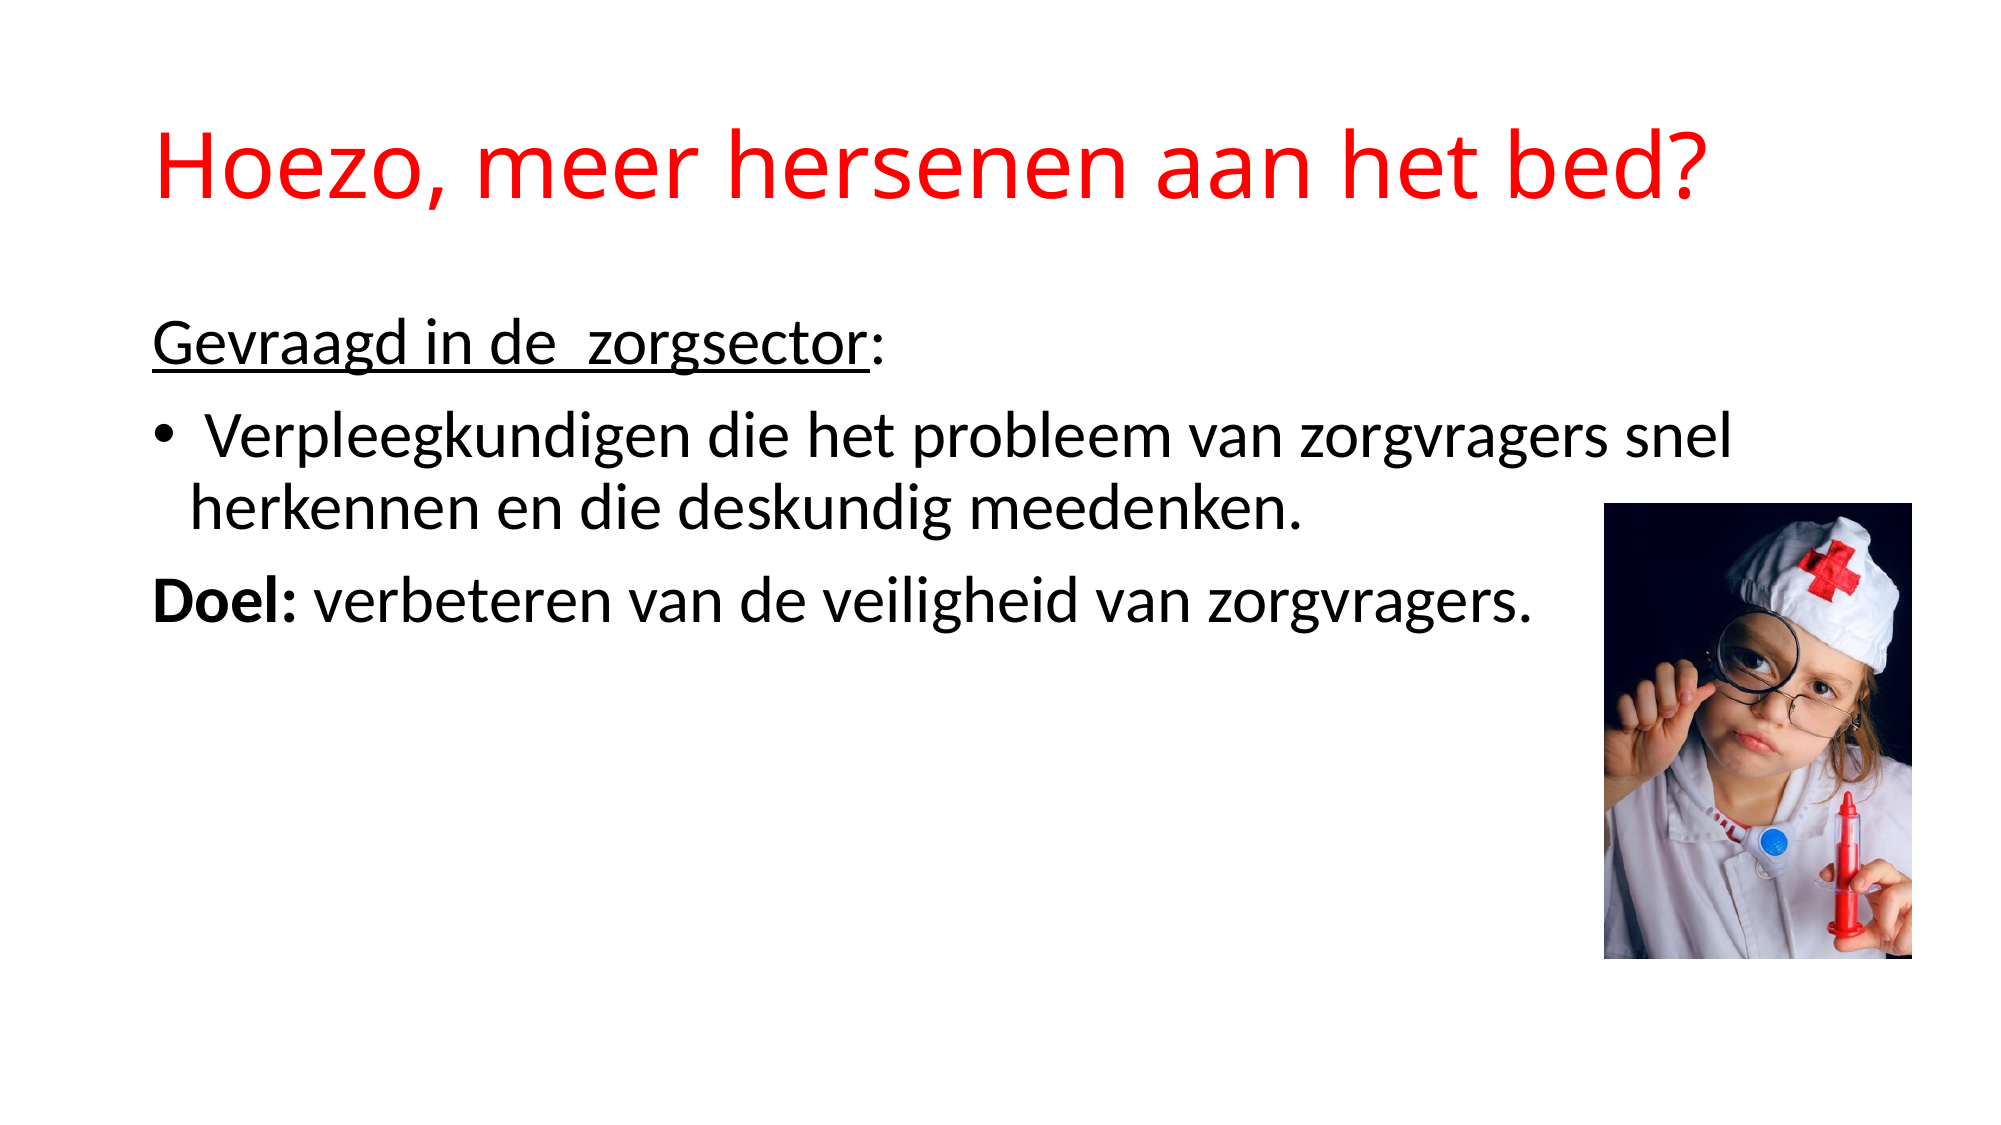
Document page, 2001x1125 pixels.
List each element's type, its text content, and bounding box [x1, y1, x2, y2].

picture [1604, 503, 1912, 959]
title Hoezo, meer hersenen aan het bed? [137, 59, 1863, 278]
list Gevraagd in de zorgsector: Verpleegkundigen die het probleem van zorgvragers snel herkennen en die deskundig meedenken. Doel: verbeteren van de veiligheid van zorgvragers. [137, 299, 1863, 1014]
